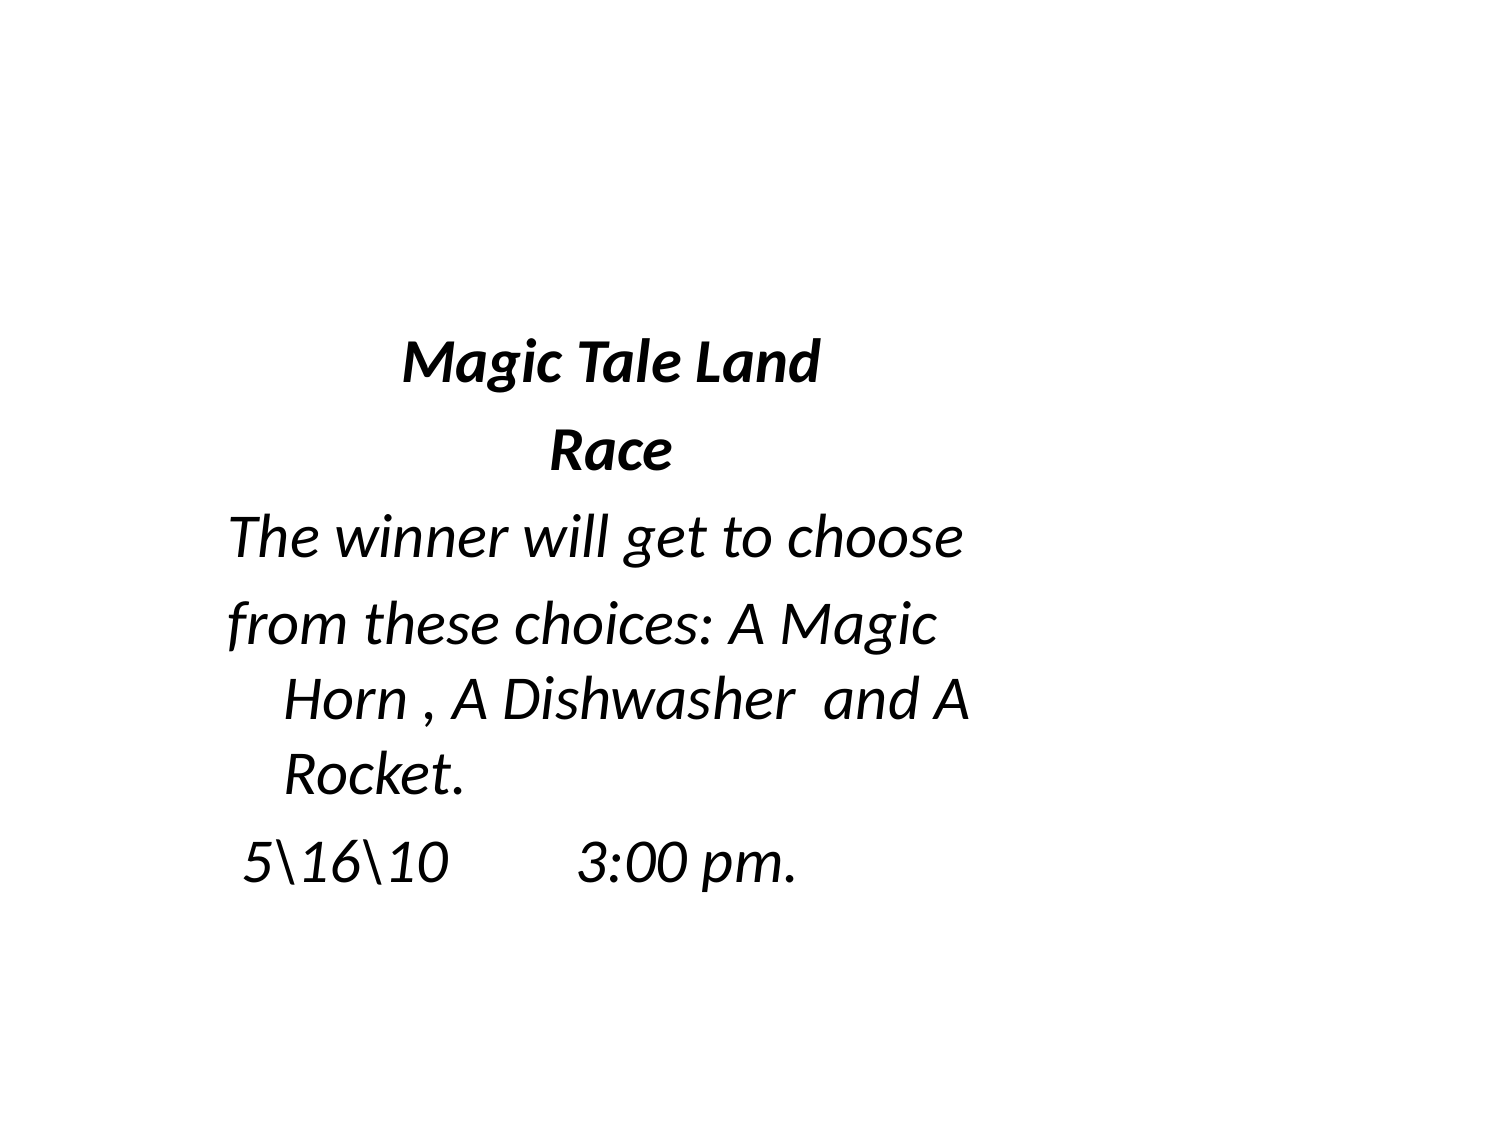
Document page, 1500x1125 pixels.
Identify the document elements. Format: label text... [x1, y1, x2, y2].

list Magic Tale Land Race The winner will get to choose from these choices: A Magic Horn , A Dishwasher and A Rocket. 5\16\10 3:00 pm. [212, 312, 1025, 1013]
